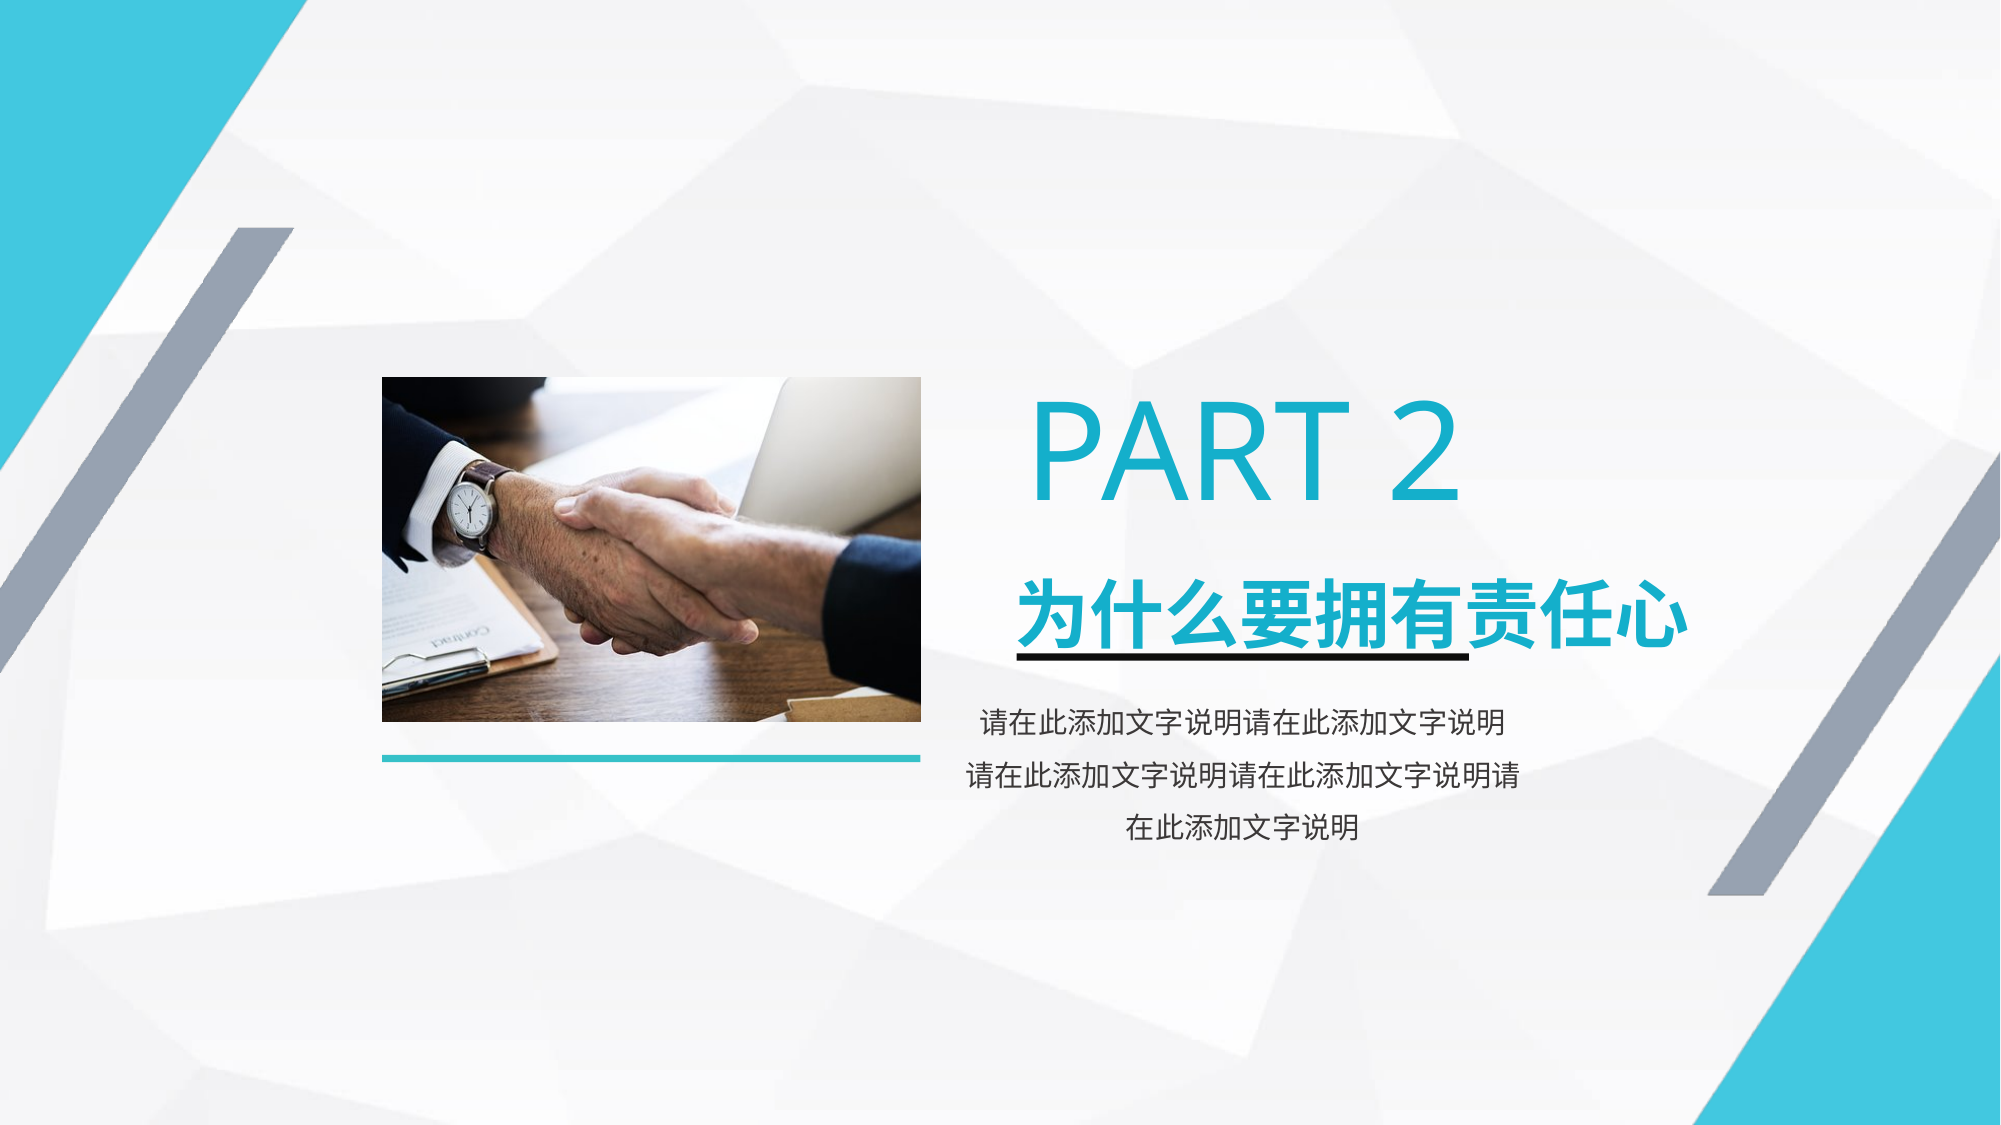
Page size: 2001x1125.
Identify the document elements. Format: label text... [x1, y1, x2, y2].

text_box [381, 754, 921, 763]
picture [0, 0, 2000, 1125]
text_box 为什么要拥有责任心 [999, 541, 1623, 665]
text_box [1016, 652, 1470, 662]
text_box PART 2 [1010, 355, 1481, 536]
text_box 请在此添加文字说明请在此添加文字说明 请在此添加文字说明请在此添加文字说明请在此添加文字说明 [947, 679, 1539, 887]
